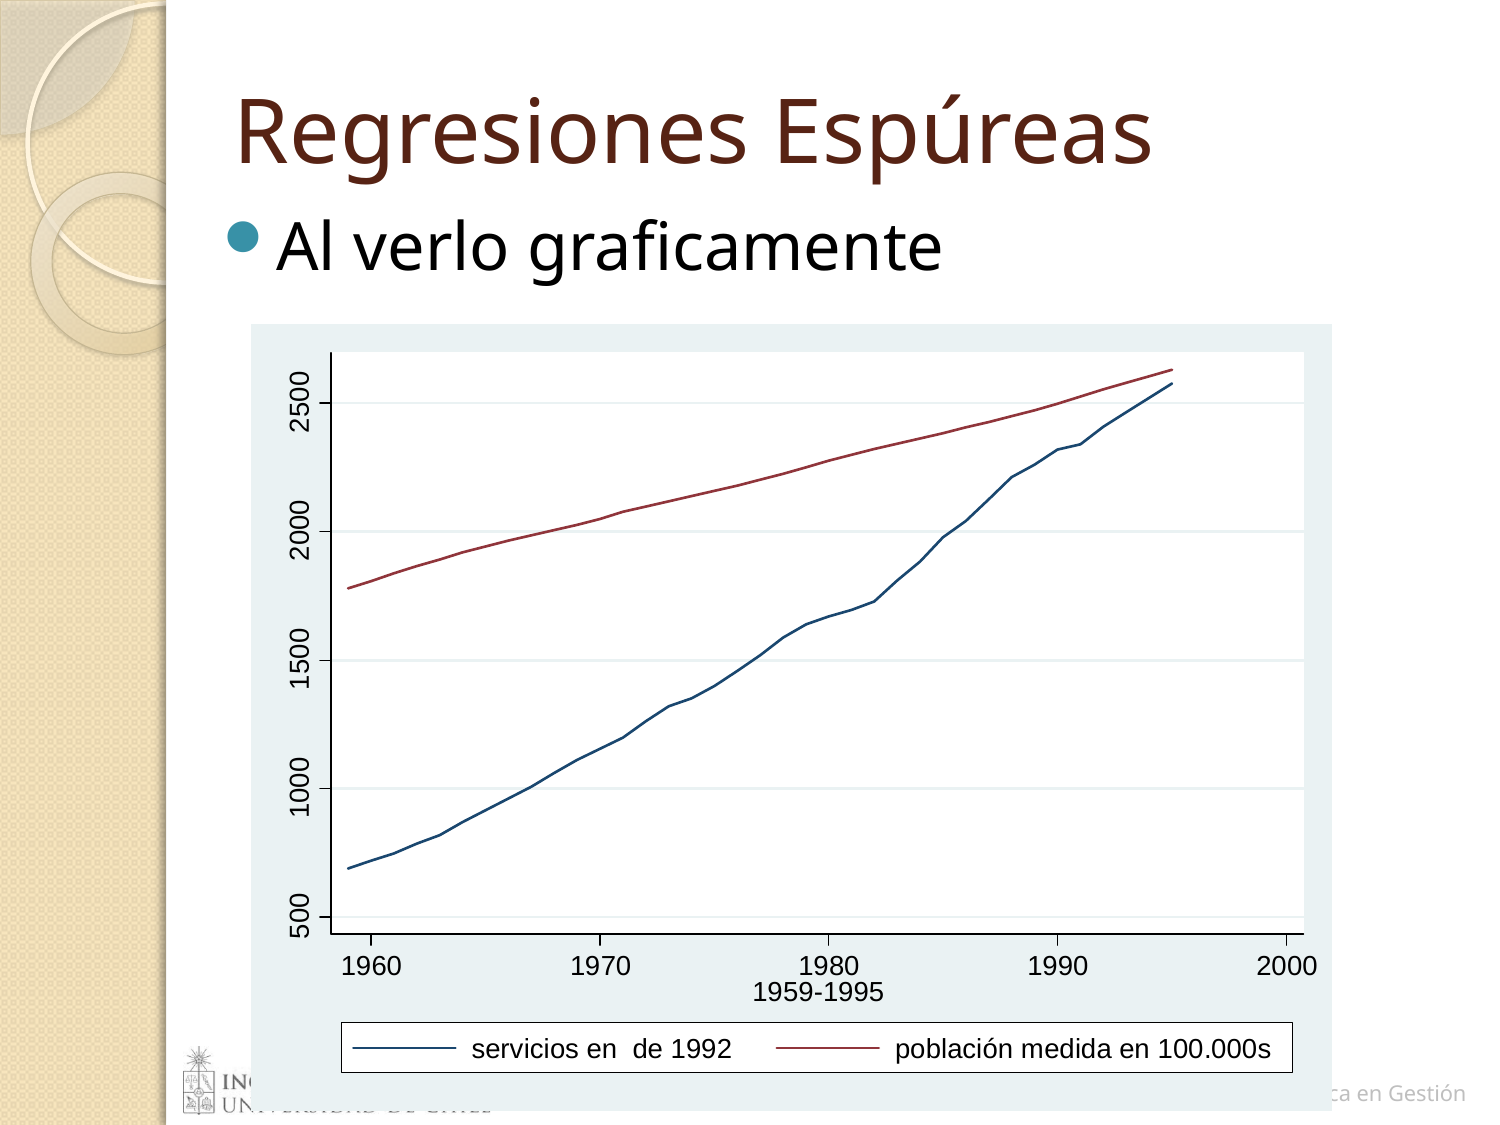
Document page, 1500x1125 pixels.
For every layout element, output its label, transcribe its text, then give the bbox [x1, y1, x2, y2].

picture [183, 315, 1341, 1120]
title Regresiones Espúreas [219, 33, 1450, 222]
list Al verlo graficamente [194, 196, 1425, 984]
